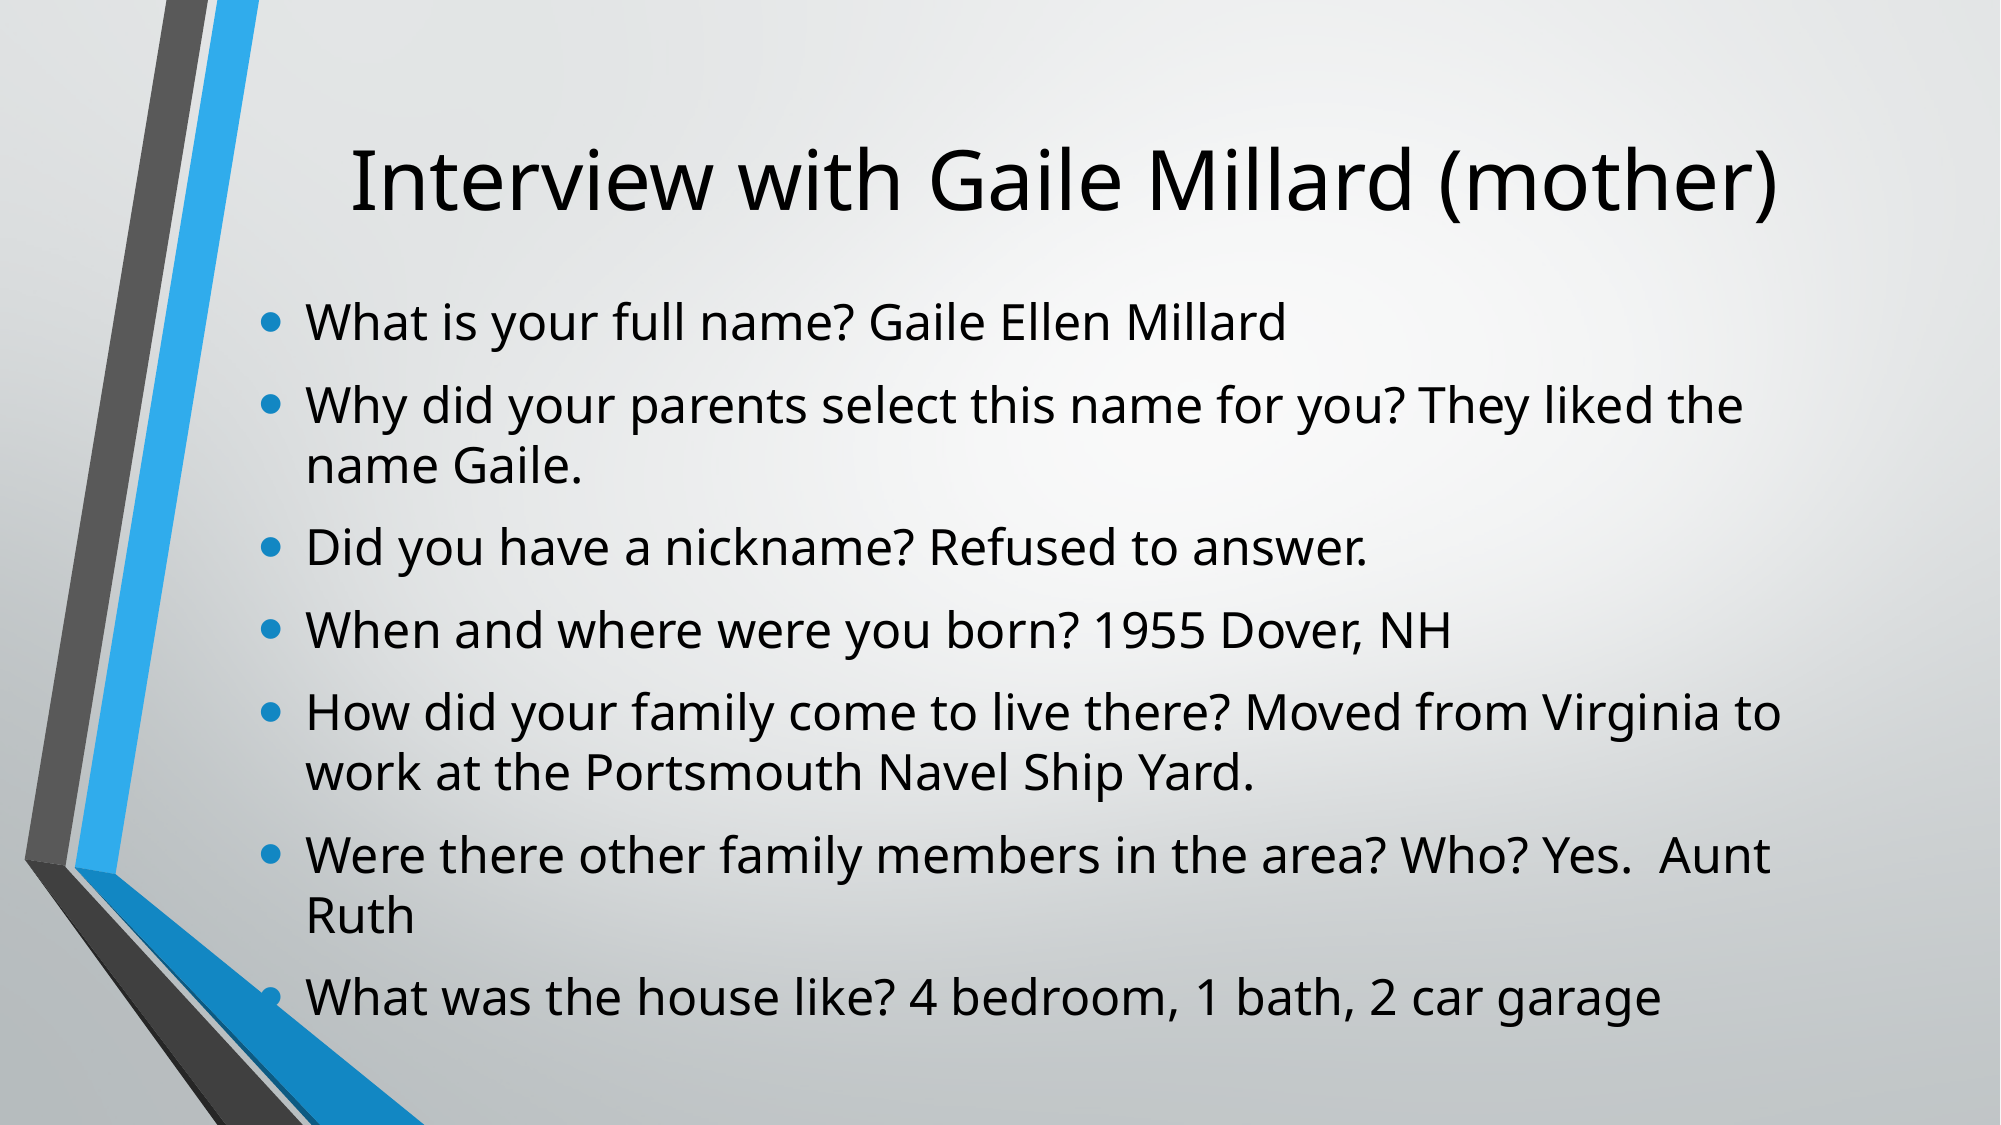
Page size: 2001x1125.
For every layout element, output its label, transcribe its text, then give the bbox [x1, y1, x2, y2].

title Interview with Gaile Millard (mother) [243, 112, 1887, 242]
list What is your full name? Gaile Ellen Millard Why did your parents select this name for you? They liked the name Gaile. Did you have a nickname? Refused to answer. When and where were you born? 1955 Dover, NH How did your family come to live there? Moved from Virginia to work at the Portsmouth Navel Ship Yard. Were there other family members in the area? Who? Yes. Aunt Ruth What was the house like? 4 bedroom, 1 bath, 2 car garage [243, 283, 1887, 950]
